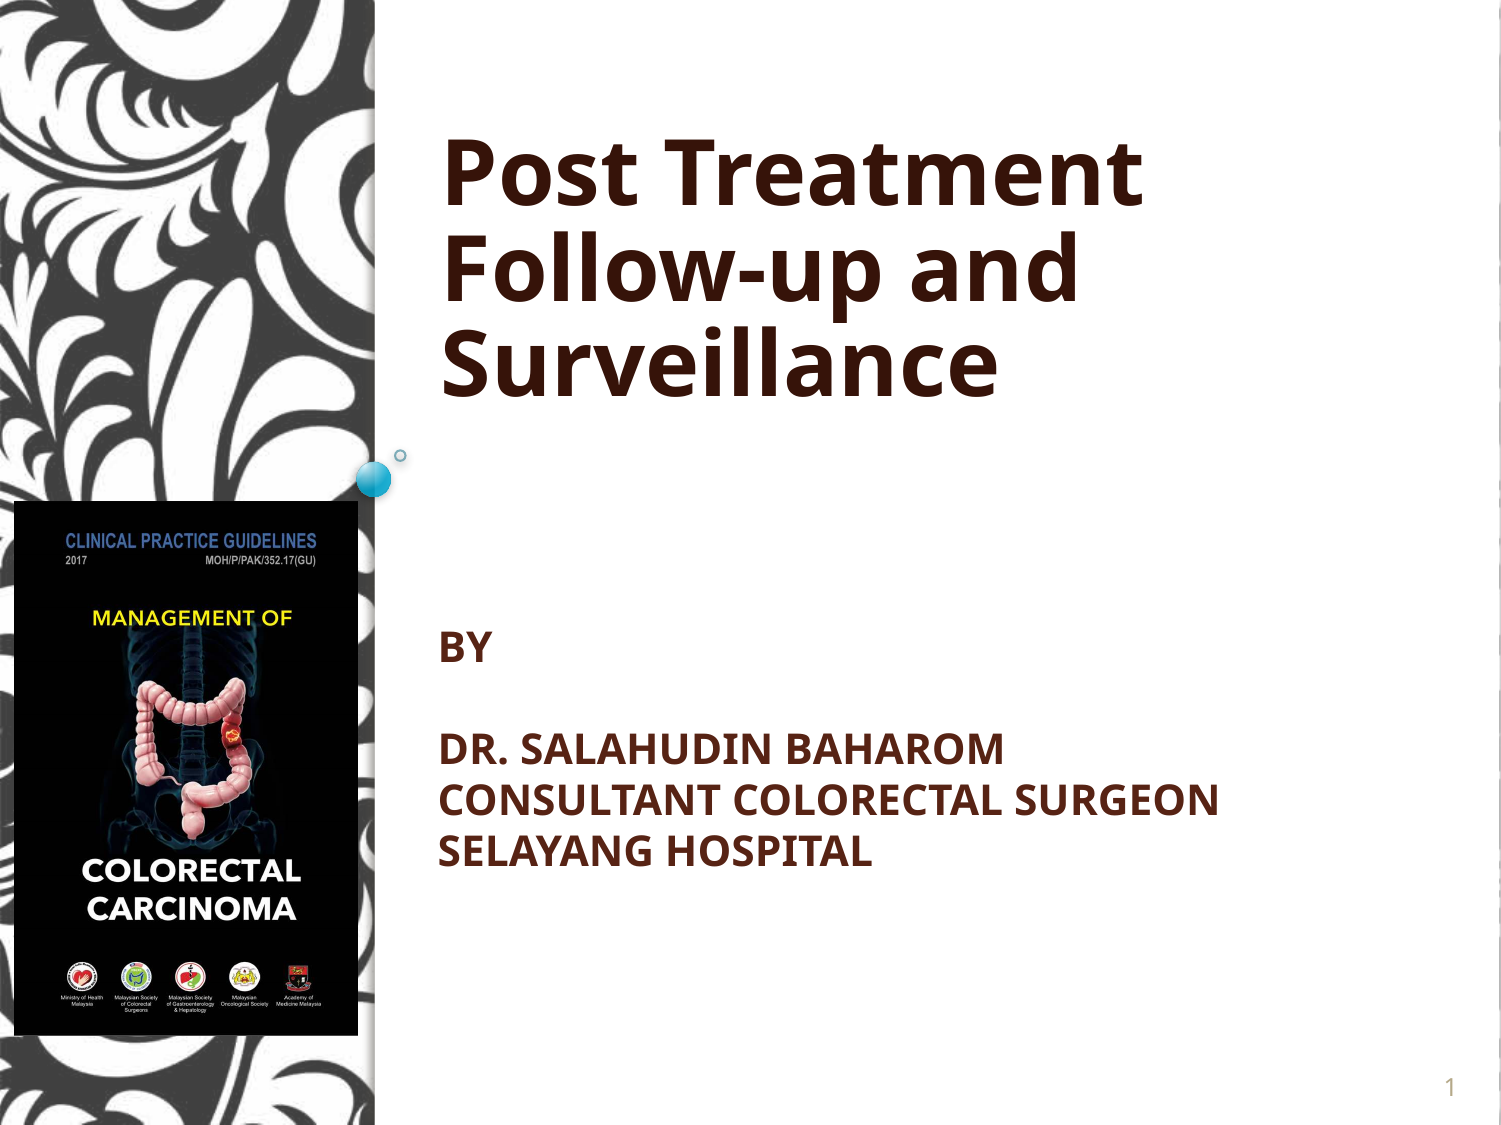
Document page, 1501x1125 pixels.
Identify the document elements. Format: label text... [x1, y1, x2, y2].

title by DR. SALAHUDIN BAHAROM Consultant COLORECTAL SURGEON SELAYANG HOSPITAL [423, 426, 1474, 988]
list Post Treatment Follow-up and Surveillance [423, 86, 1474, 423]
slide_number 1 [1413, 1034, 1489, 1113]
picture [14, 501, 358, 1036]
